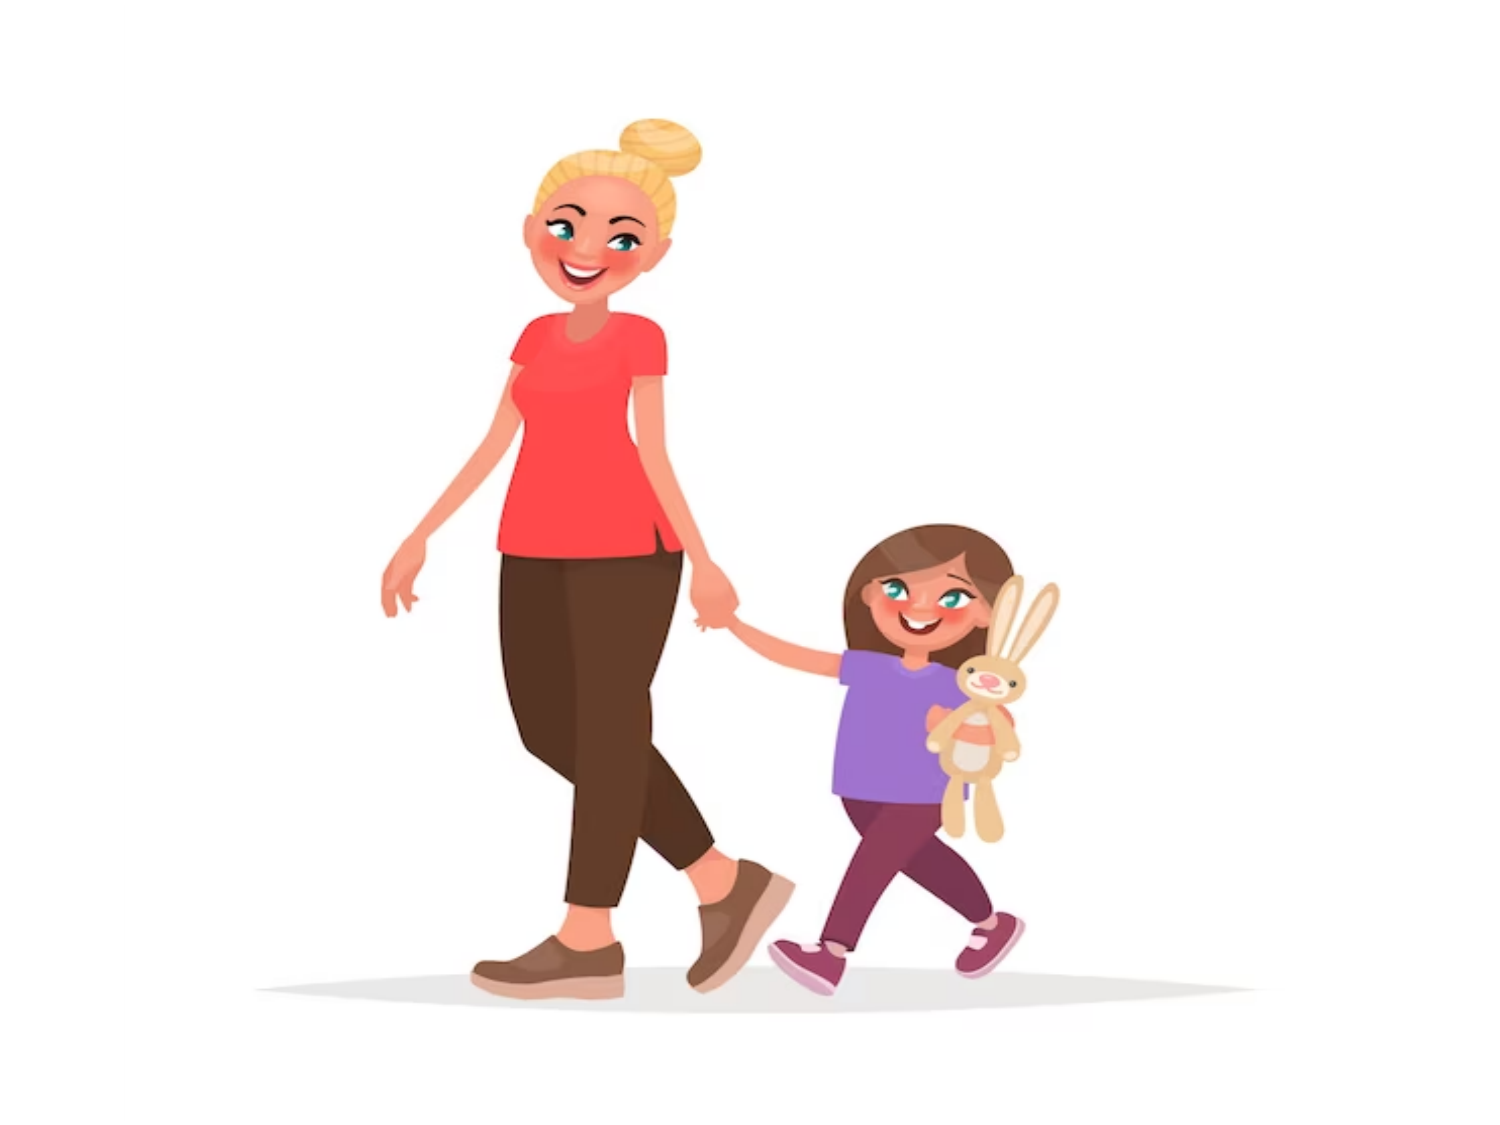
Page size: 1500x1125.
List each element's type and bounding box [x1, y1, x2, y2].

picture [123, 5, 1389, 1121]
